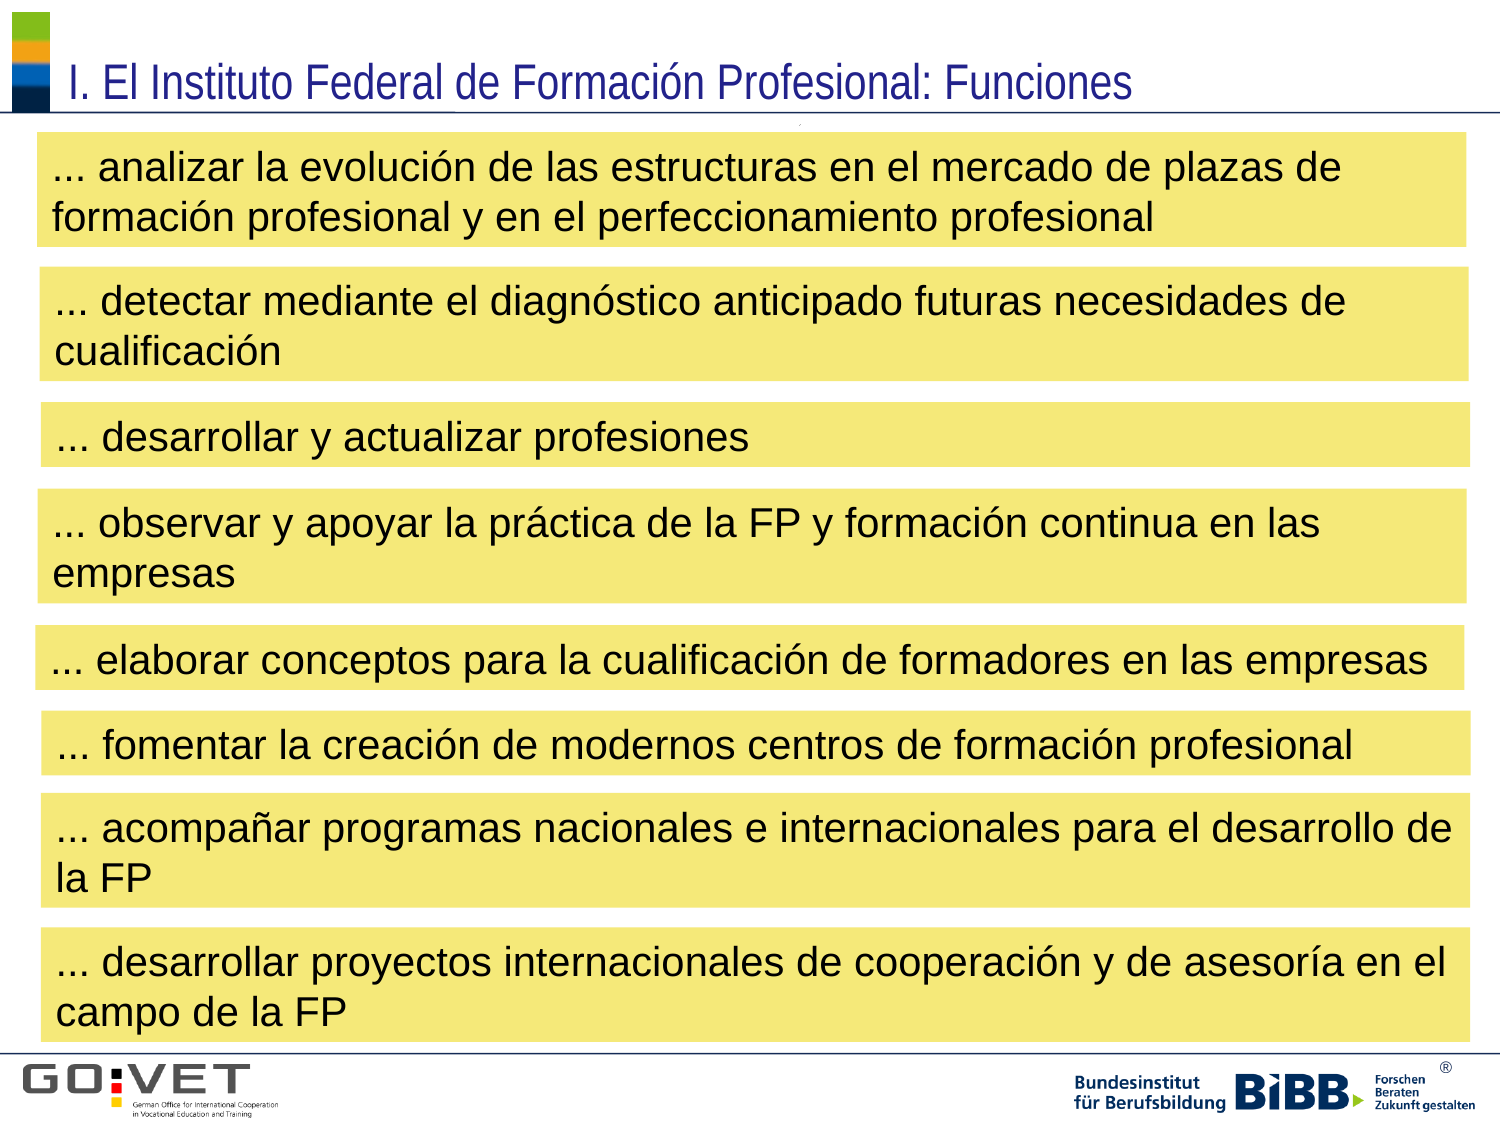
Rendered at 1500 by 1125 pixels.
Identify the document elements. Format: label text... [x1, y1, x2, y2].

picture [1074, 1073, 1475, 1113]
text_box ... acompañar programas nacionales e internacionales para el desarrollo de la FP [40, 792, 1471, 908]
text_box ... observar y apoyar la práctica de la FP y formación continua en las empresas [37, 488, 1467, 604]
text_box ... elaborar conceptos para la cualificación de formadores en las empresas [35, 625, 1465, 690]
text_box ... fomentar la creación de modernos centros de formación profesional [41, 710, 1471, 776]
text_box ... analizar la evolución de las estructuras en el mercado de plazas de formación profesional y en el perfeccionamiento profesional [37, 132, 1467, 247]
text_box ... detectar mediante el diagnóstico anticipado futuras necesidades de cualificación [39, 266, 1469, 382]
picture [12, 12, 50, 113]
text_box I. El Instituto Federal de Formación Profesional: Funciones [53, 42, 1483, 114]
text_box ... desarrollar y actualizar profesiones [40, 402, 1471, 467]
picture [23, 1063, 278, 1118]
text_box ... desarrollar proyectos internacionales de cooperación y de asesoría en el campo de la FP [40, 927, 1471, 1042]
